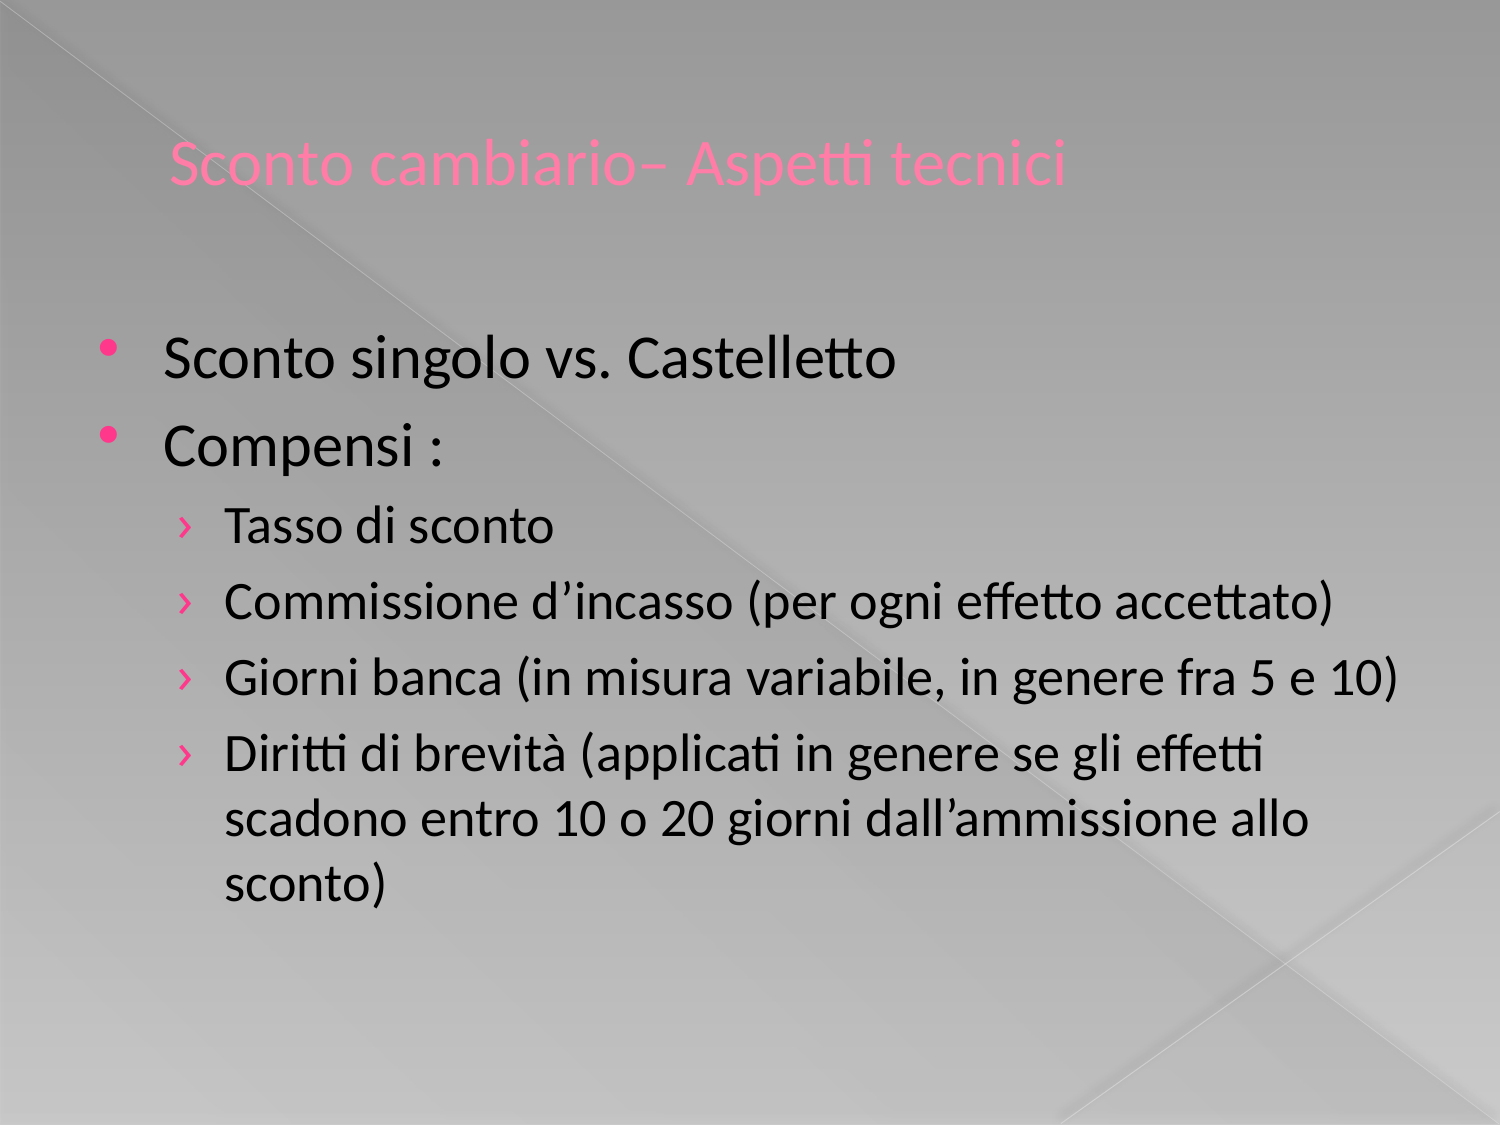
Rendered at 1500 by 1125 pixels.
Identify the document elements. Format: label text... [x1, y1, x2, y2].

title Sconto cambiario– Aspetti tecnici [75, 43, 1425, 274]
list Sconto singolo vs. Castelletto Compensi : Tasso di sconto Commissione d’incasso (per ogni effetto accettato) Giorni banca (in misura variabile, in genere fra 5 e 10) Diritti di brevità (applicati in genere se gli effetti scadono entro 10 o 20 giorni dall’ammissione allo sconto) [75, 308, 1425, 1059]
